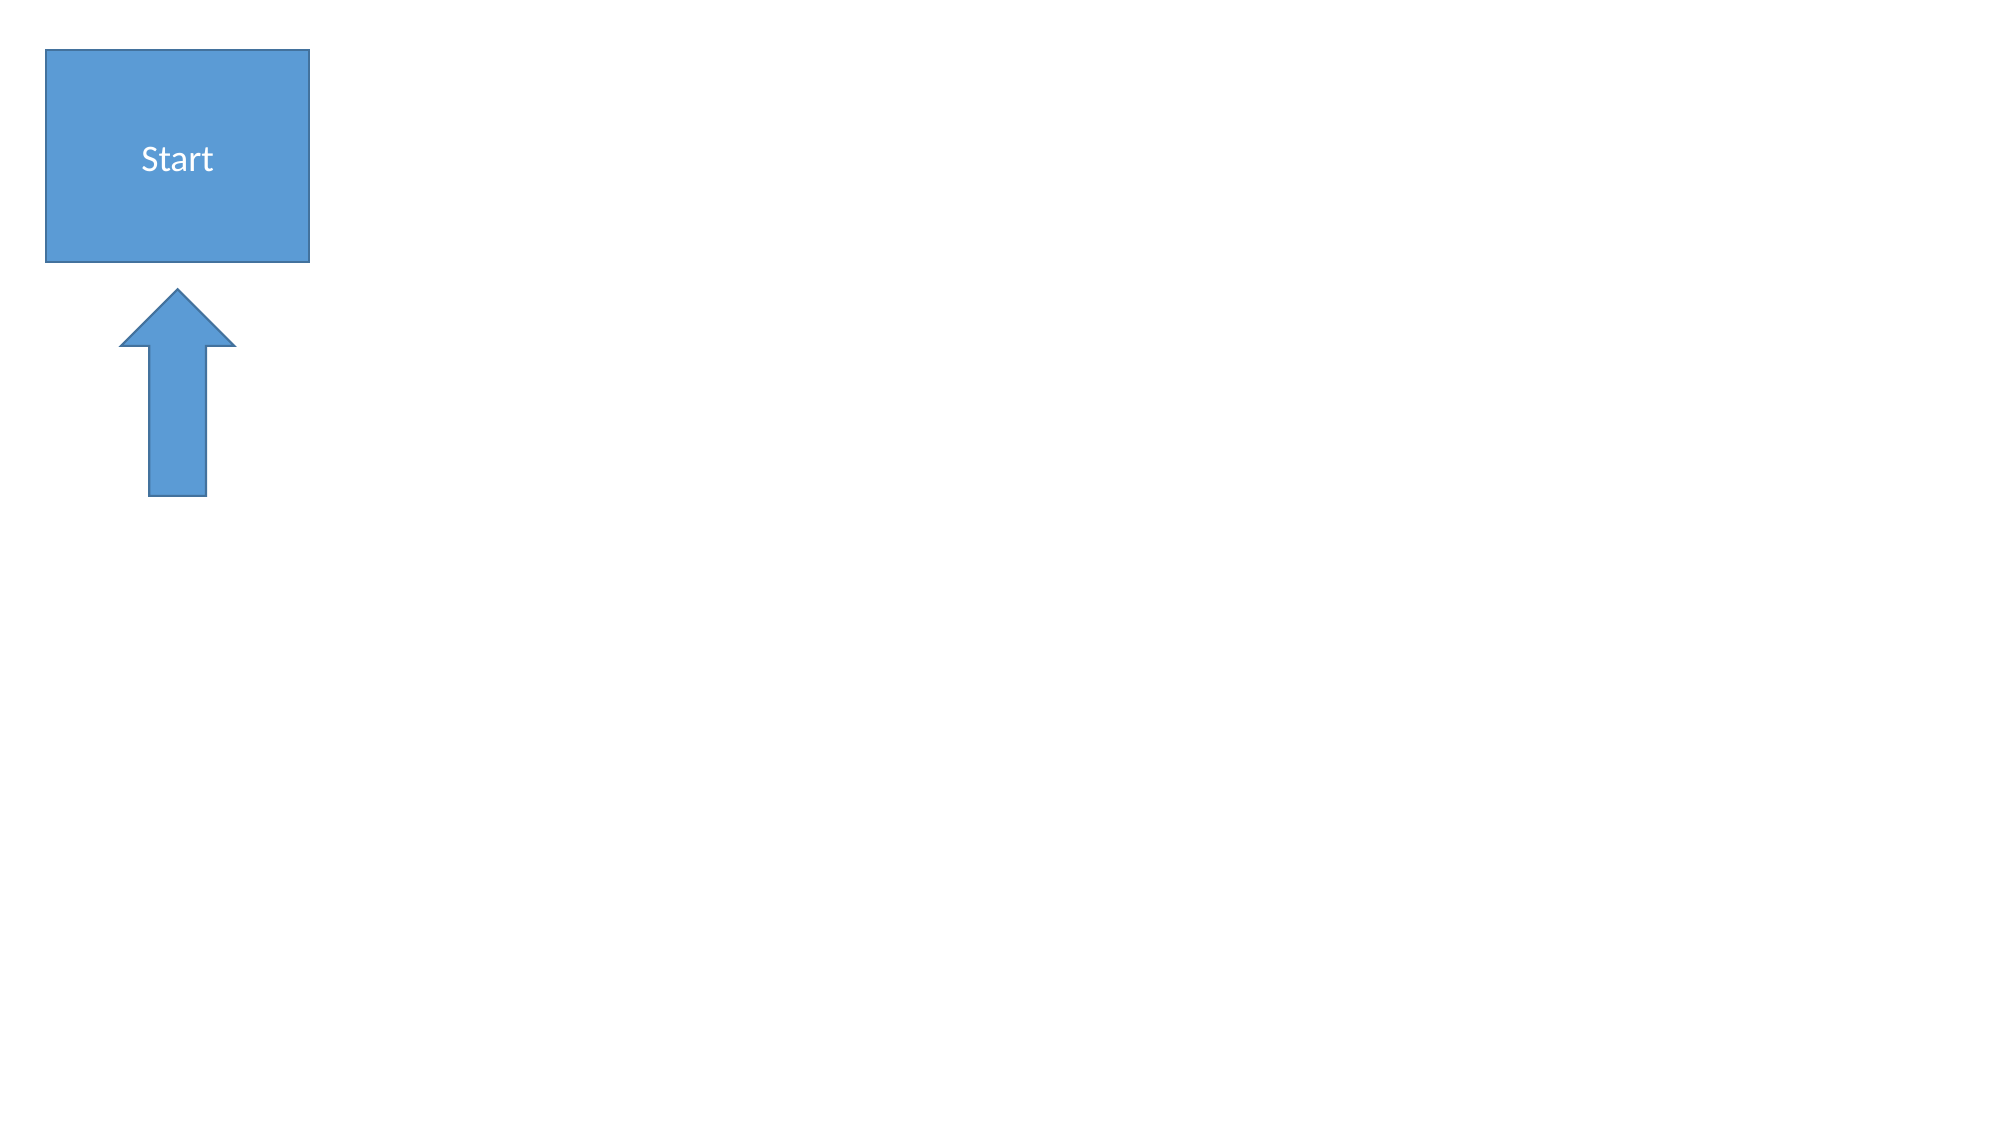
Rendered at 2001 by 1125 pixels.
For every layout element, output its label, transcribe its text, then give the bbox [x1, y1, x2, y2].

text_box Start [45, 49, 310, 263]
text_box [118, 287, 237, 497]
